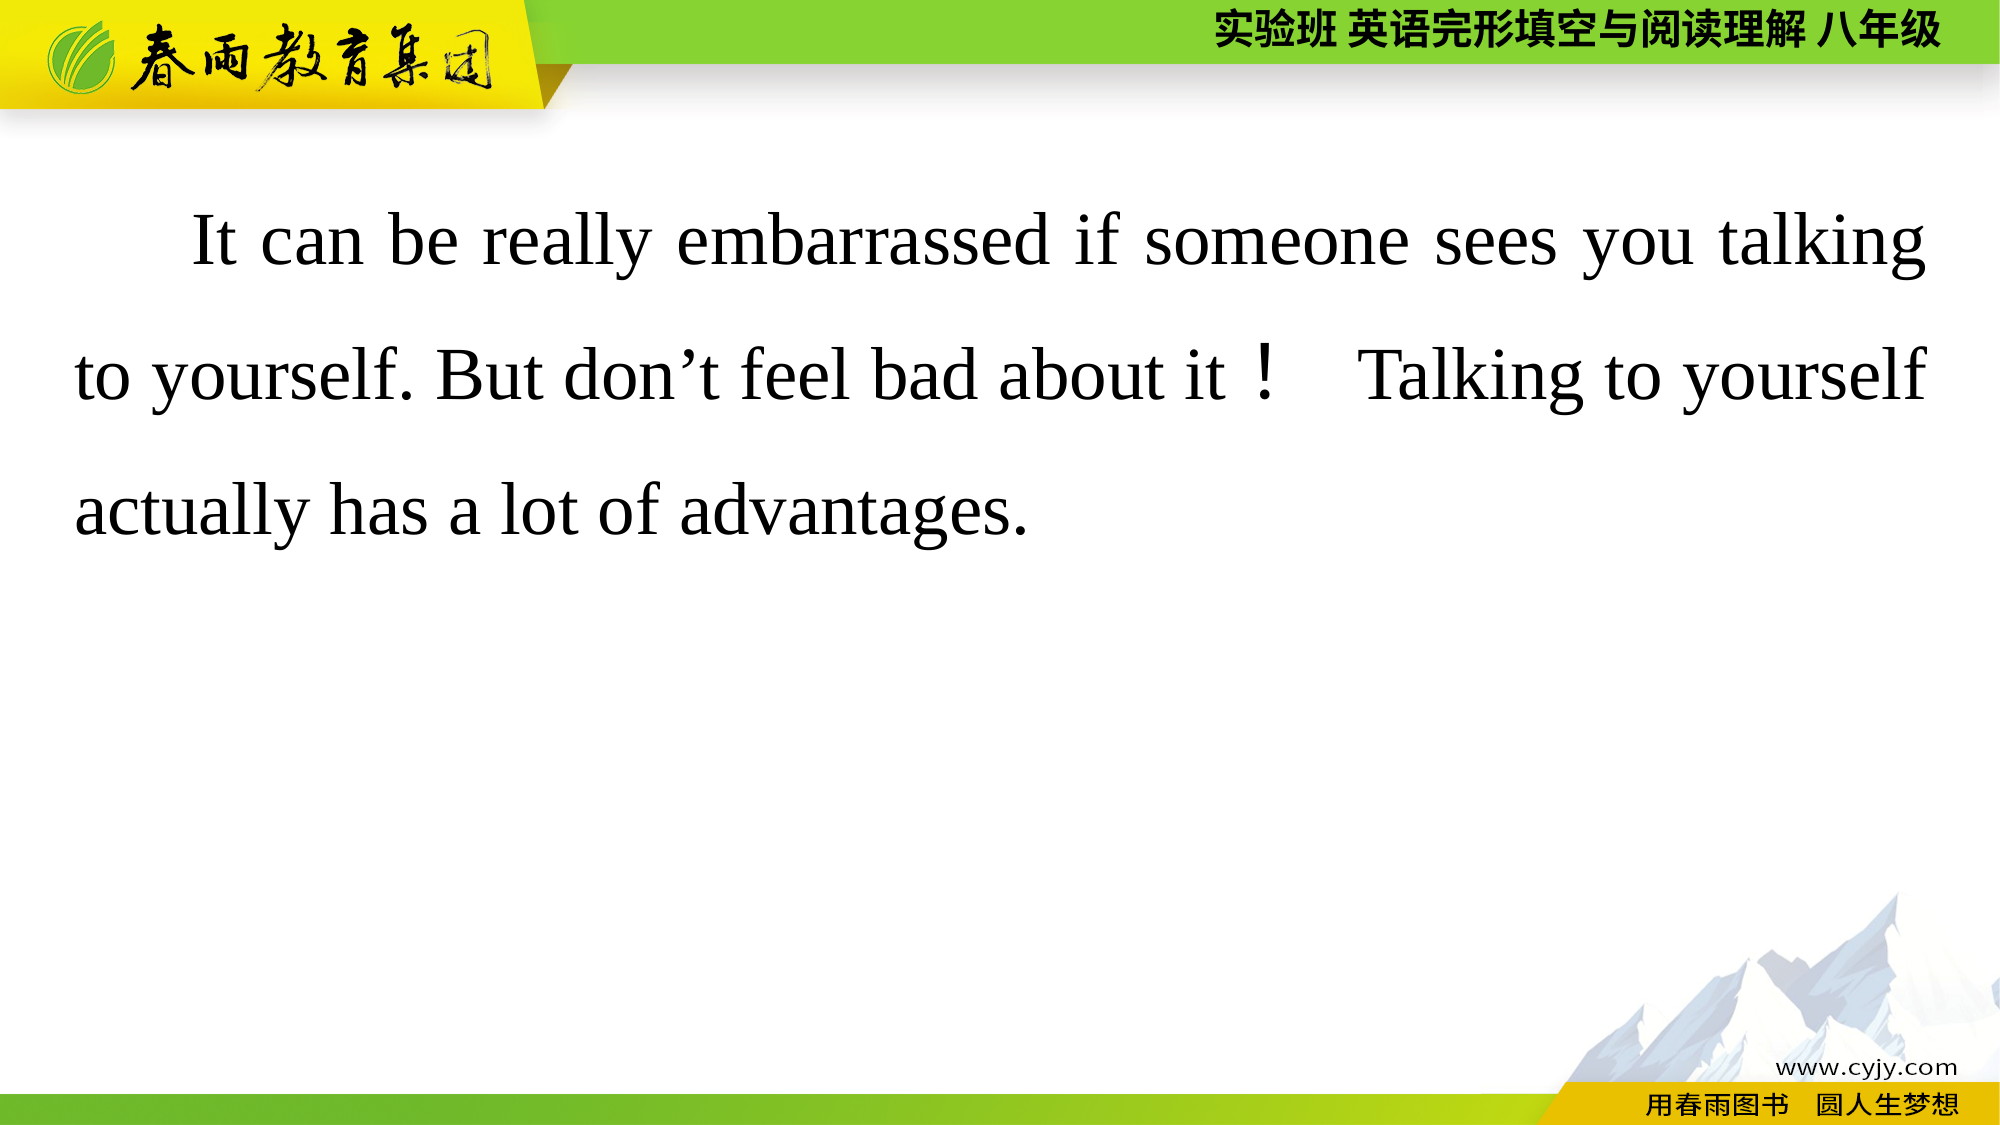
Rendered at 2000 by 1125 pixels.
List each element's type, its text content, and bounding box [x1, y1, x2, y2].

list It can be really embarrassed if someone sees you talking to yourself. But don’t feel bad about it！ Talking to yourself actually has a lot of advantages. [59, 137, 1944, 545]
picture [0, 0, 2000, 1125]
